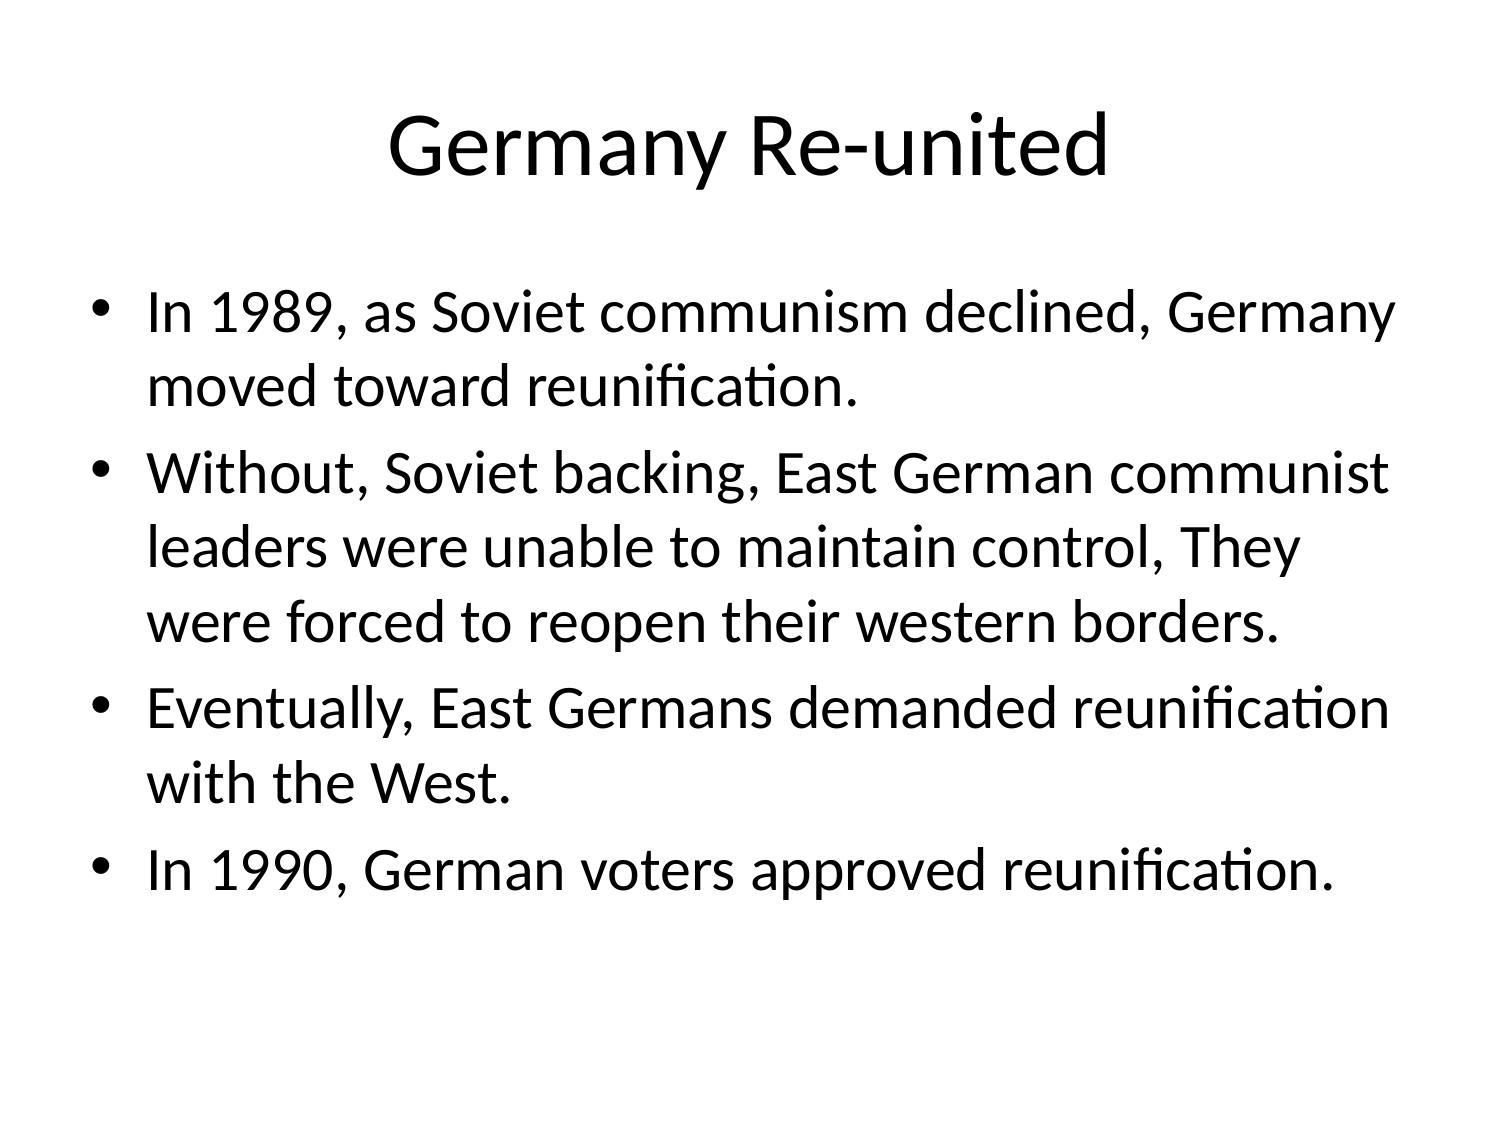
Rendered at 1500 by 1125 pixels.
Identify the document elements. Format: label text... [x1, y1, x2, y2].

list In 1989, as Soviet communism declined, Germany moved toward reunification. Without, Soviet backing, East German communist leaders were unable to maintain control, They were forced to reopen their western borders. Eventually, East Germans demanded reunification with the West. In 1990, German voters approved reunification. [75, 262, 1425, 1005]
title Germany Re-united [75, 45, 1425, 233]
